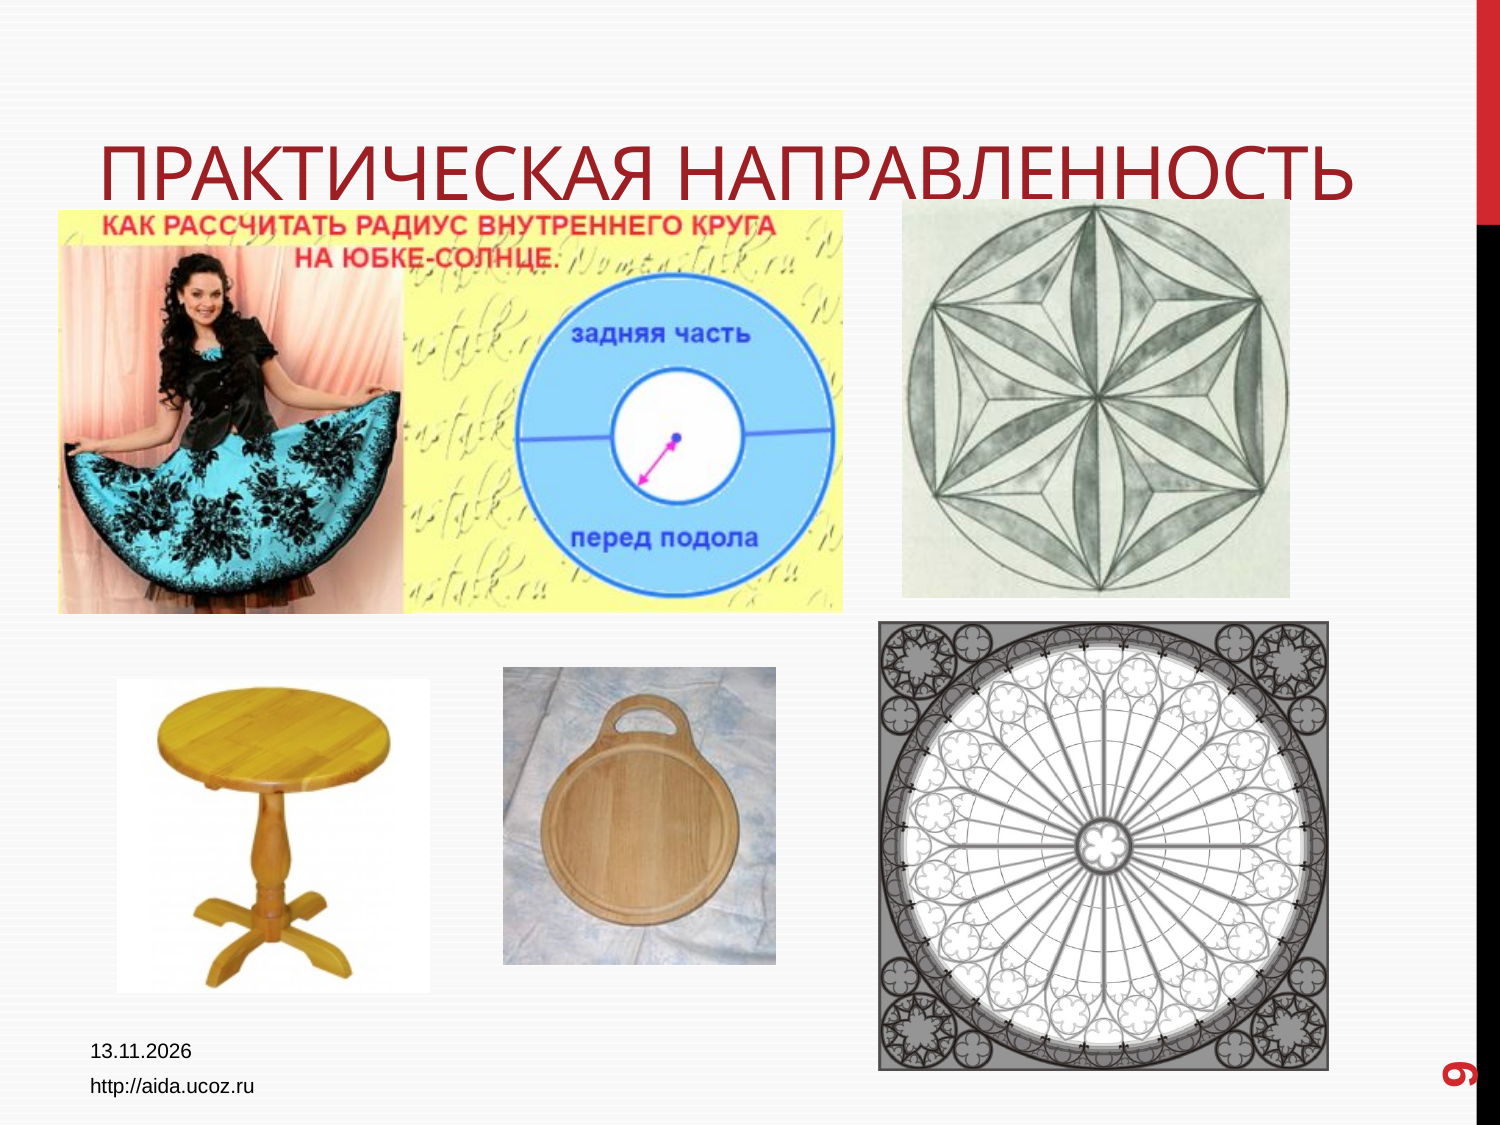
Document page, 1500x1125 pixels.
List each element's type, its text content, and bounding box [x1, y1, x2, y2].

picture [57, 210, 844, 615]
picture [878, 620, 1330, 1072]
picture [116, 679, 431, 993]
picture [901, 198, 1291, 599]
footer http://aida.ucoz.ru [75, 1065, 638, 1112]
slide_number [75, 1012, 638, 1063]
title Практическая направленность [82, 35, 1432, 223]
picture [503, 667, 777, 966]
slide_number 9 [1427, 887, 1488, 1104]
